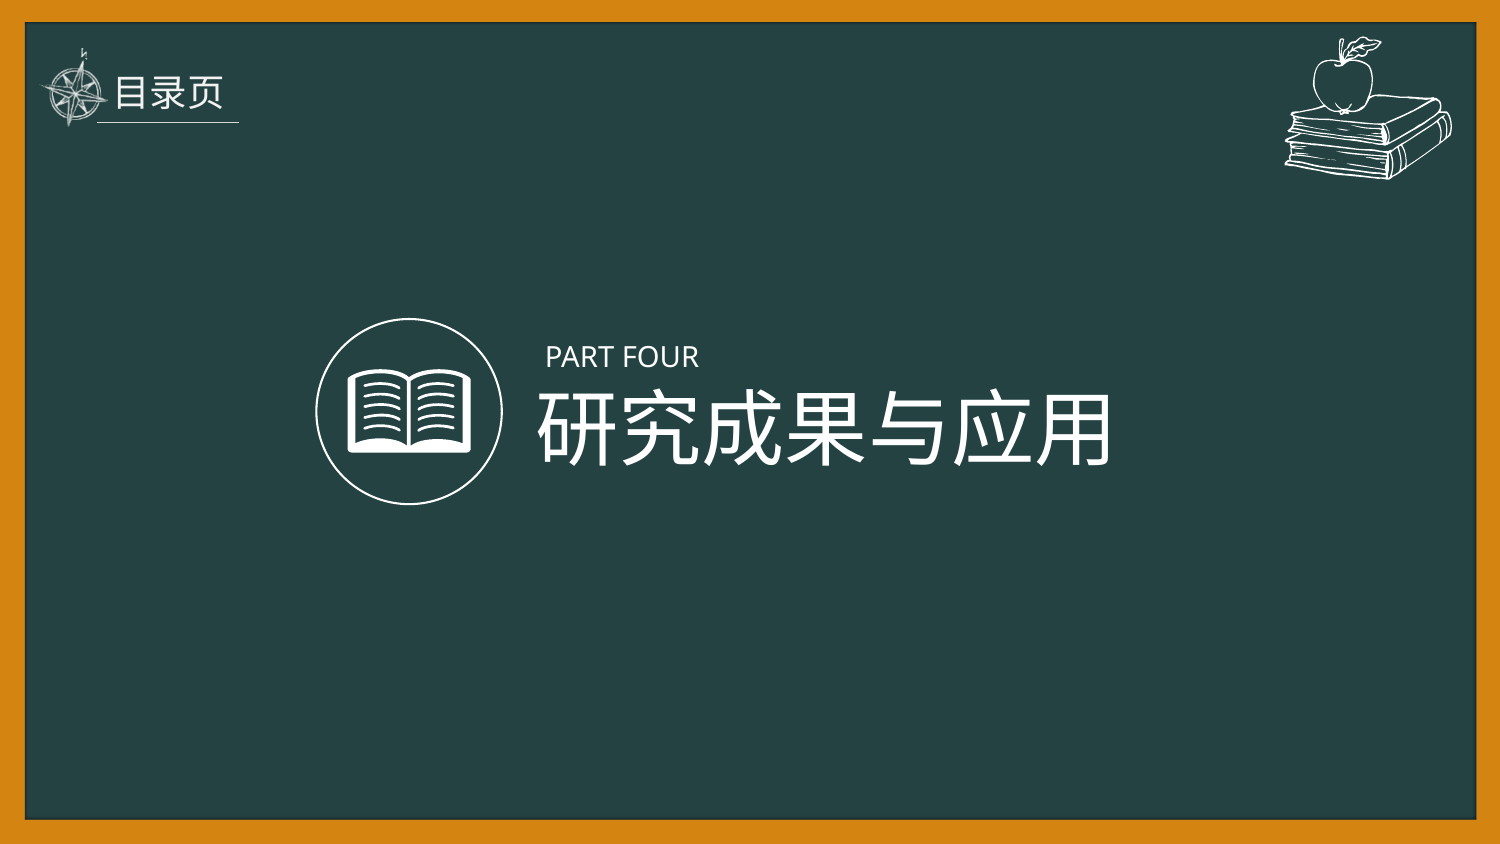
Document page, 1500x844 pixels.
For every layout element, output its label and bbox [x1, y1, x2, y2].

text_box [502, 331, 1184, 486]
text_box [38, 48, 263, 127]
picture [0, 0, 1500, 844]
text_box [316, 318, 502, 505]
